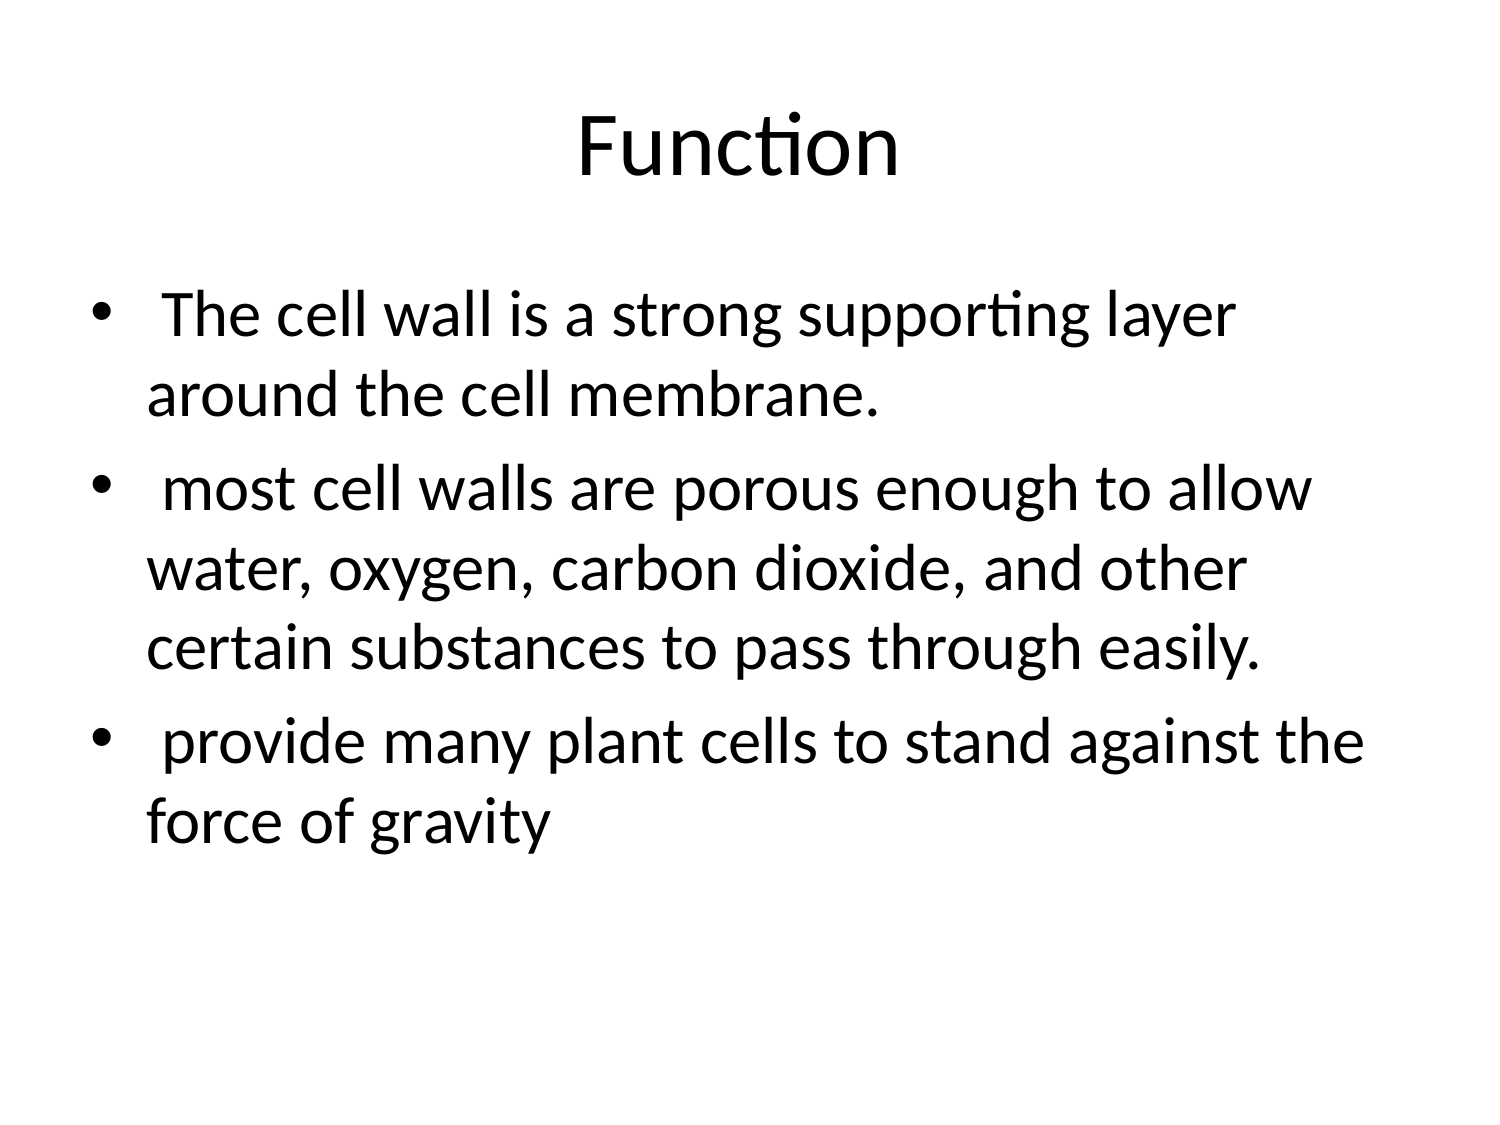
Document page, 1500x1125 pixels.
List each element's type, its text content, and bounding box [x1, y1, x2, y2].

title Function [75, 45, 1425, 233]
list The cell wall is a strong supporting layer around the cell membrane. most cell walls are porous enough to allow water, oxygen, carbon dioxide, and other certain substances to pass through easily. provide many plant cells to stand against the force of gravity [75, 262, 1425, 1005]
